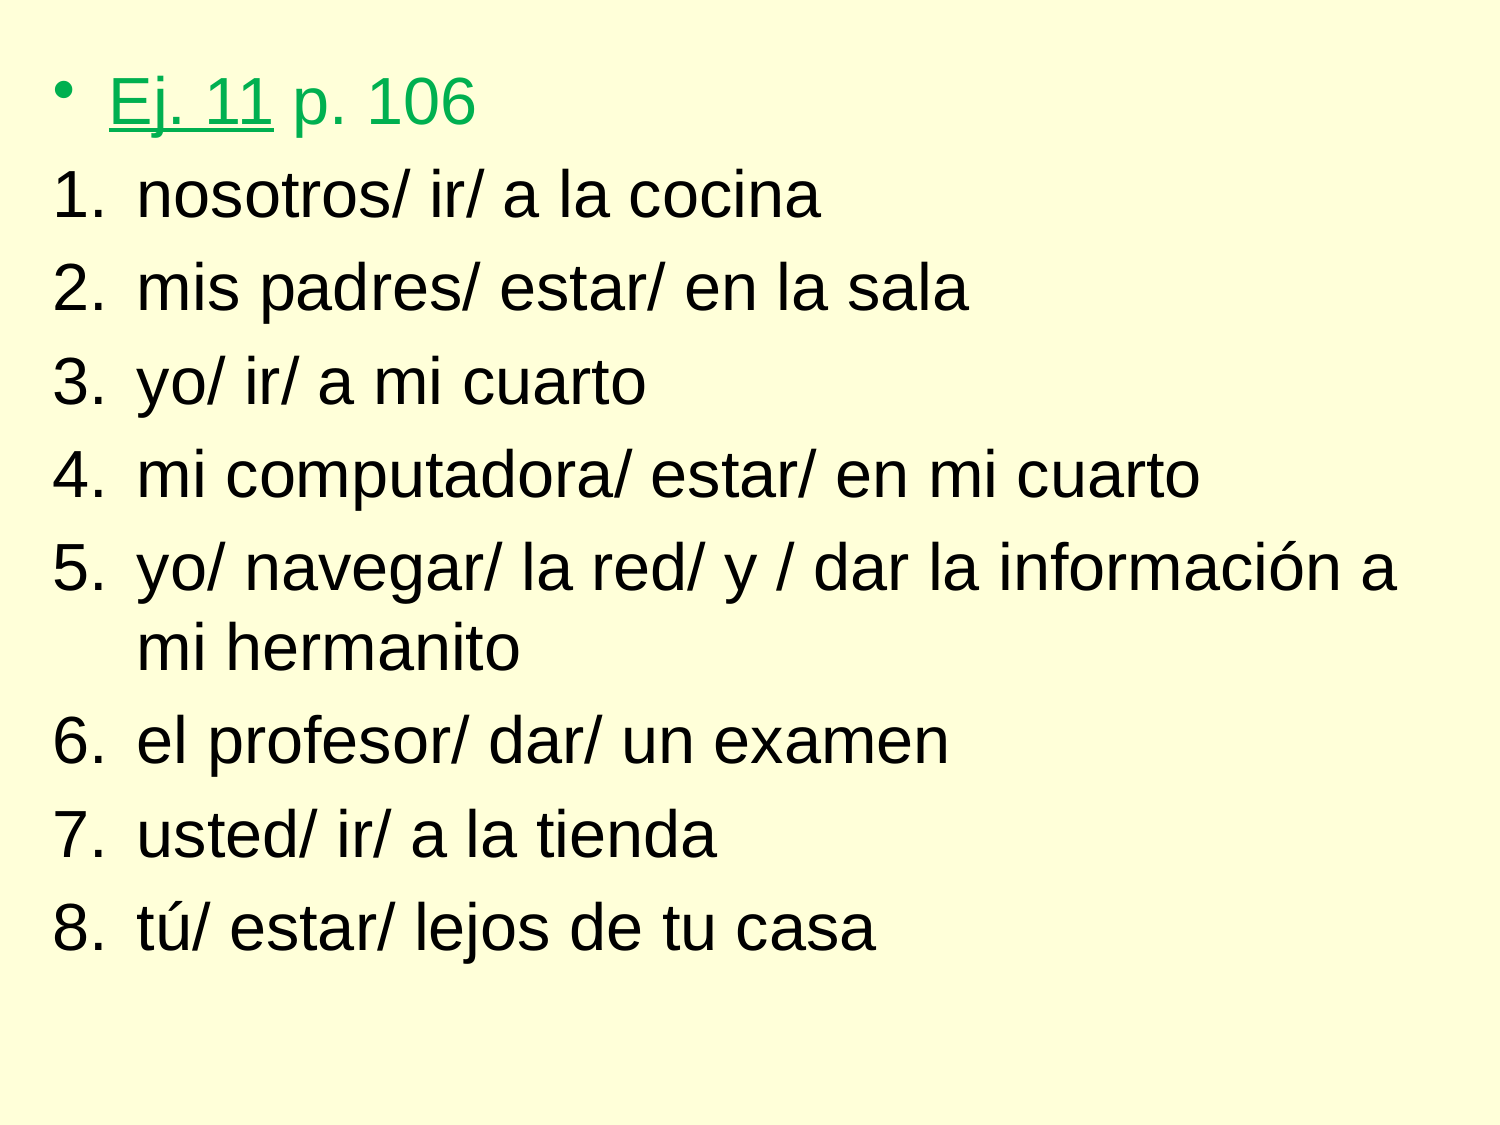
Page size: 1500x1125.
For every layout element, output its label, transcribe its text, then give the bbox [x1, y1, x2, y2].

list Ej. 11 p. 106 nosotros/ ir/ a la cocina mis padres/ estar/ en la sala yo/ ir/ a mi cuarto mi computadora/ estar/ en mi cuarto yo/ navegar/ la red/ y / dar la información a mi hermanito el profesor/ dar/ un examen usted/ ir/ a la tienda tú/ estar/ lejos de tu casa [37, 50, 1463, 1063]
